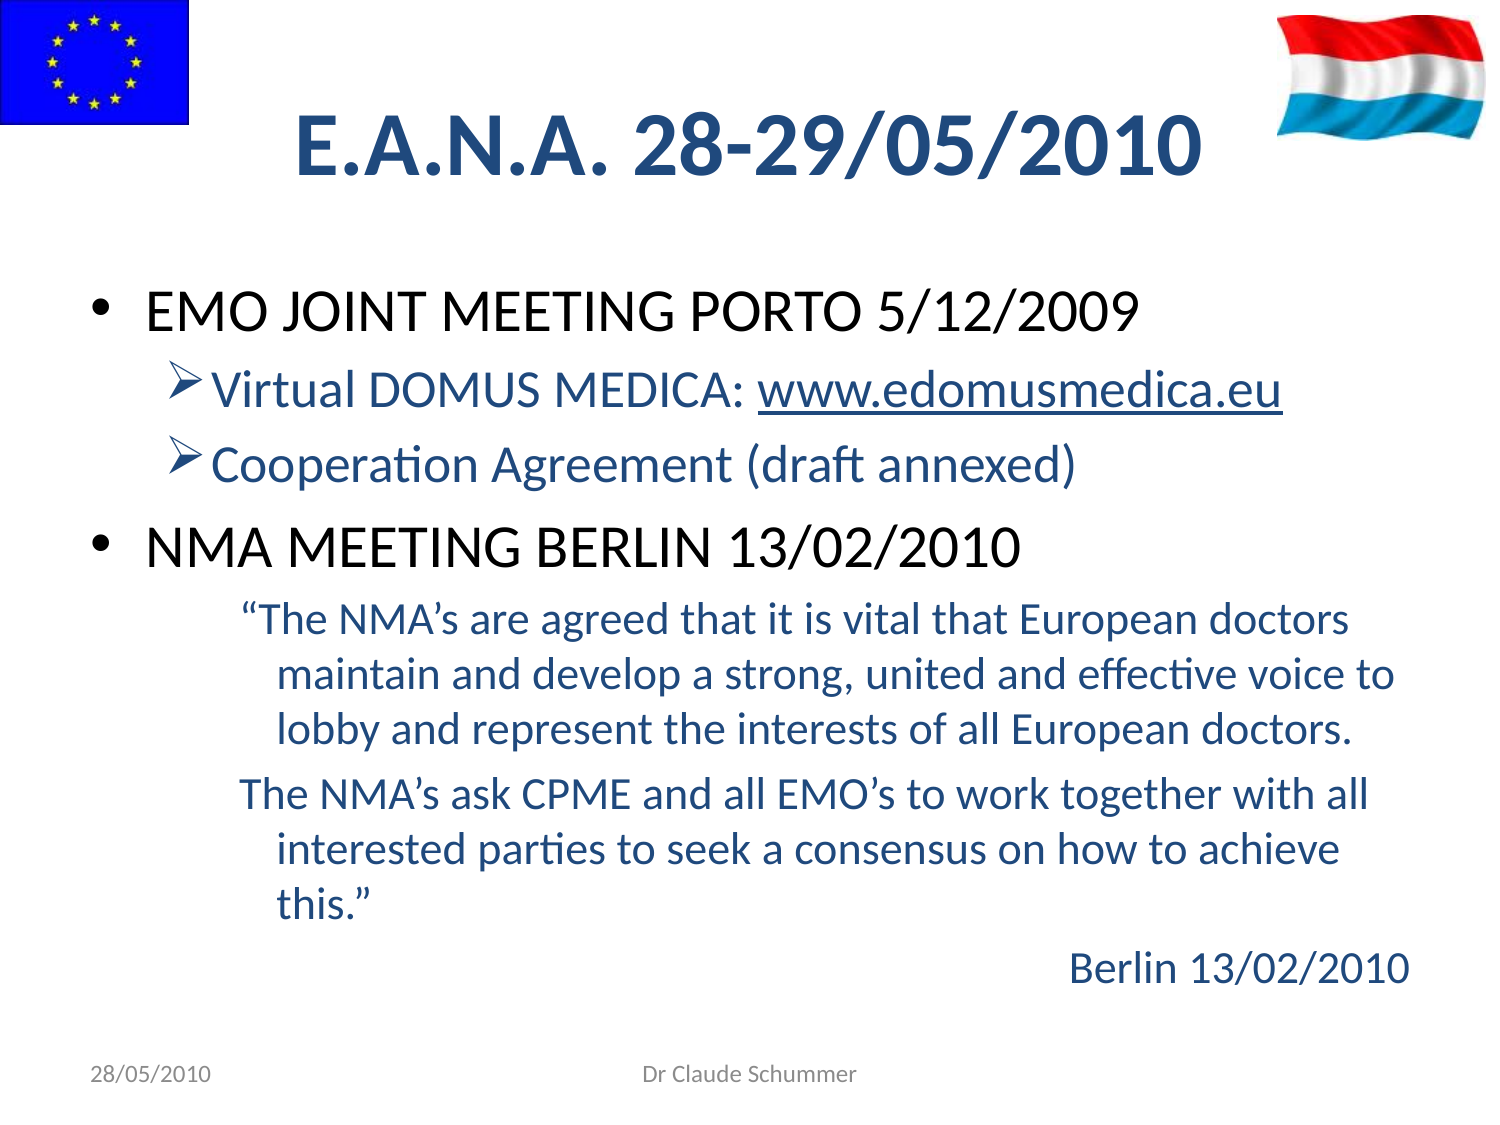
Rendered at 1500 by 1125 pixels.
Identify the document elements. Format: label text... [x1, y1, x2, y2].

title E.A.N.A. 28-29/05/2010 [75, 45, 1425, 233]
picture [0, 0, 190, 126]
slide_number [75, 1042, 425, 1103]
picture [1277, 15, 1486, 141]
list EMO JOINT MEETING PORTO 5/12/2009 Virtual DOMUS MEDICA: www.edomusmedica.eu Cooperation Agreement (draft annexed) NMA MEETING BERLIN 13/02/2010 “The NMA’s are agreed that it is vital that European doctors maintain and develop a strong, united and effective voice to lobby and represent the interests of all European doctors. The NMA’s ask CPME and all EMO’s to work together with all interested parties to seek a consensus on how to achieve this.” Berlin 13/02/2010 [75, 262, 1425, 1005]
footer Dr Claude Schummer [512, 1042, 988, 1103]
